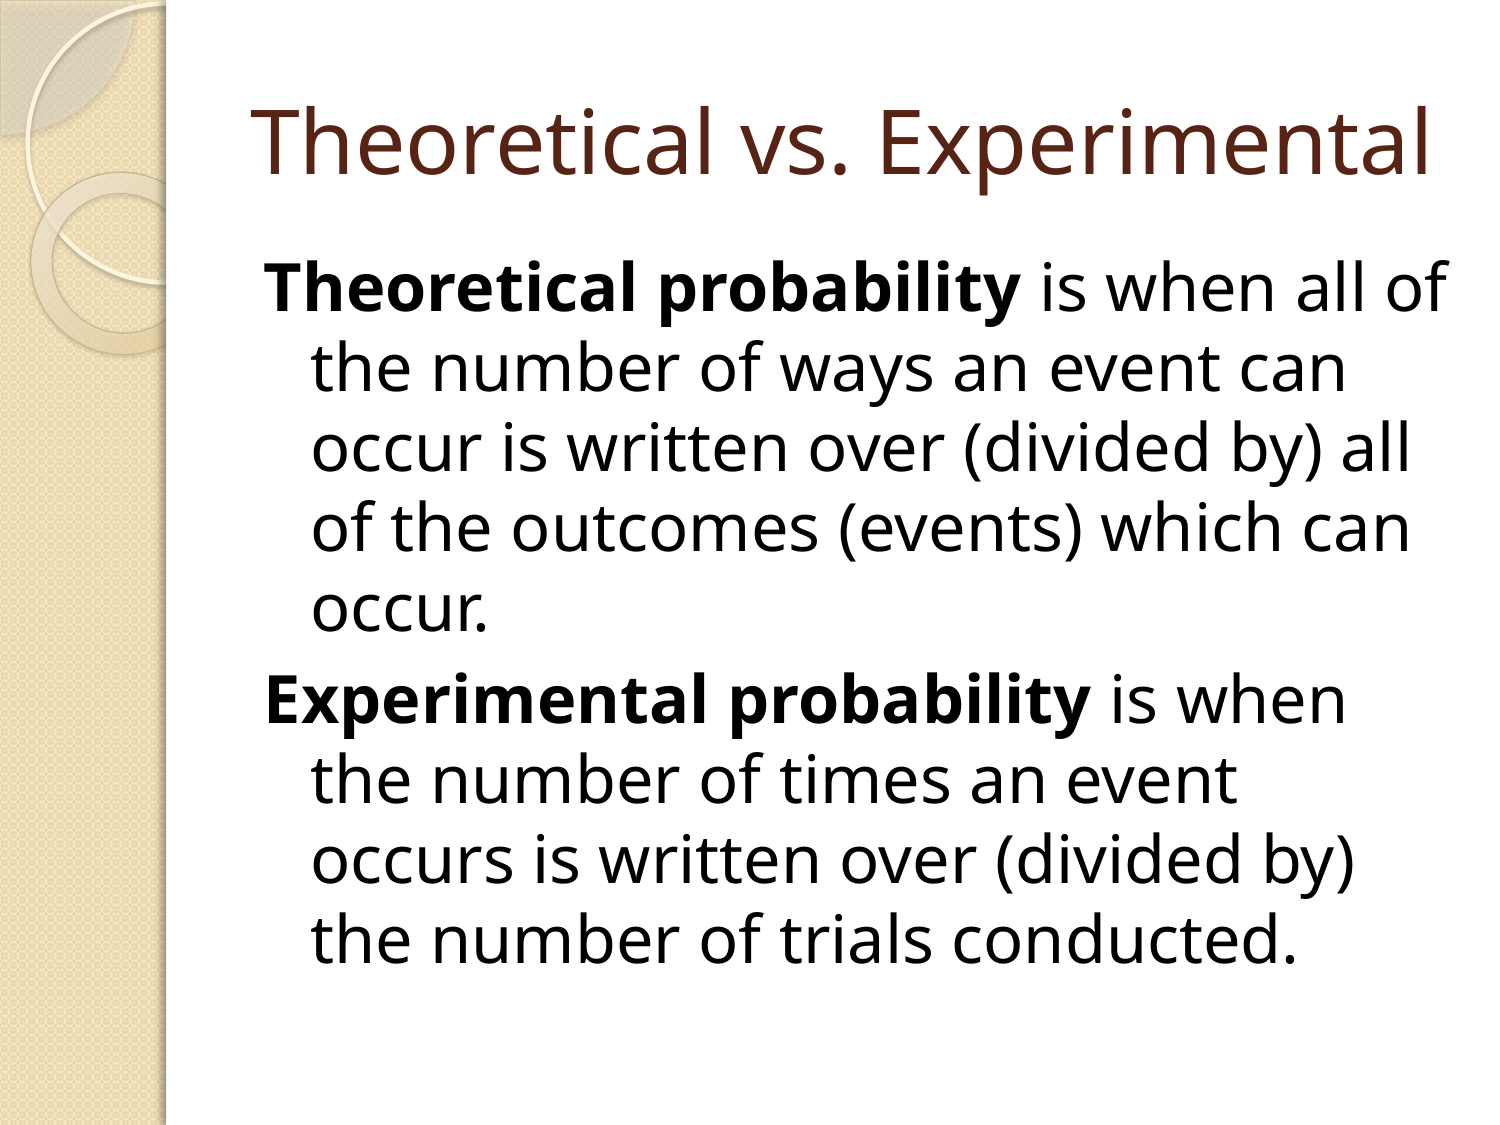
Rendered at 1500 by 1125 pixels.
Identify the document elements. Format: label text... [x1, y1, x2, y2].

title Theoretical vs. Experimental [235, 45, 1466, 233]
list Theoretical probability is when all of the number of ways an event can occur is written over (divided by) all of the outcomes (events) which can occur. Experimental probability is when the number of times an event occurs is written over (divided by) the number of trials conducted. [235, 237, 1466, 1025]
